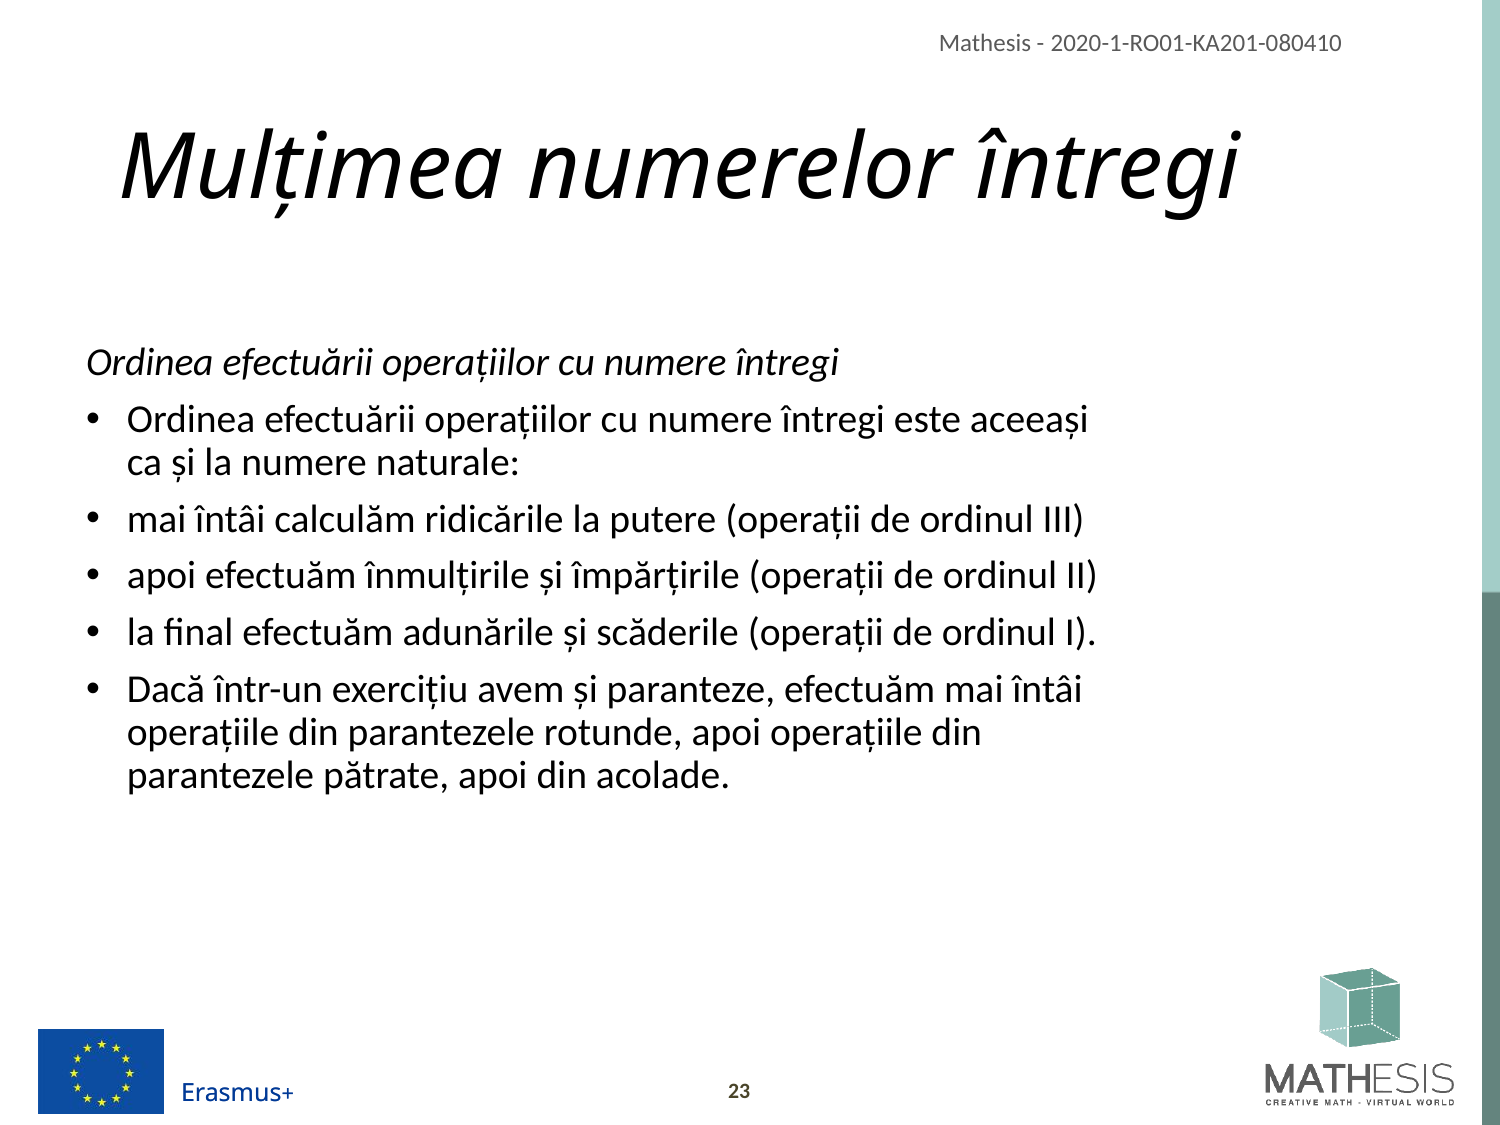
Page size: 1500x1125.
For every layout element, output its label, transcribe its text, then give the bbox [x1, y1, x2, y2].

picture [38, 1029, 164, 1114]
list Ordinea efectuării operațiilor cu numere întregi Ordinea efectuării operațiilor cu numere întregi este aceeași ca și la numere naturale: mai întâi calculăm ridicările la putere (operații de ordinul III) apoi efectuăm înmulțirile și împărțirile (operații de ordinul II) la final efectuăm adunările și scăderile (operații de ordinul I). Dacă într-un exercițiu avem și paranteze, efectuăm mai întâi operațiile din parantezele rotunde, apoi operațiile din parantezele pătrate, apoi din acolade. [71, 334, 1129, 812]
title Mulțimea numerelor întregi [103, 59, 1397, 278]
